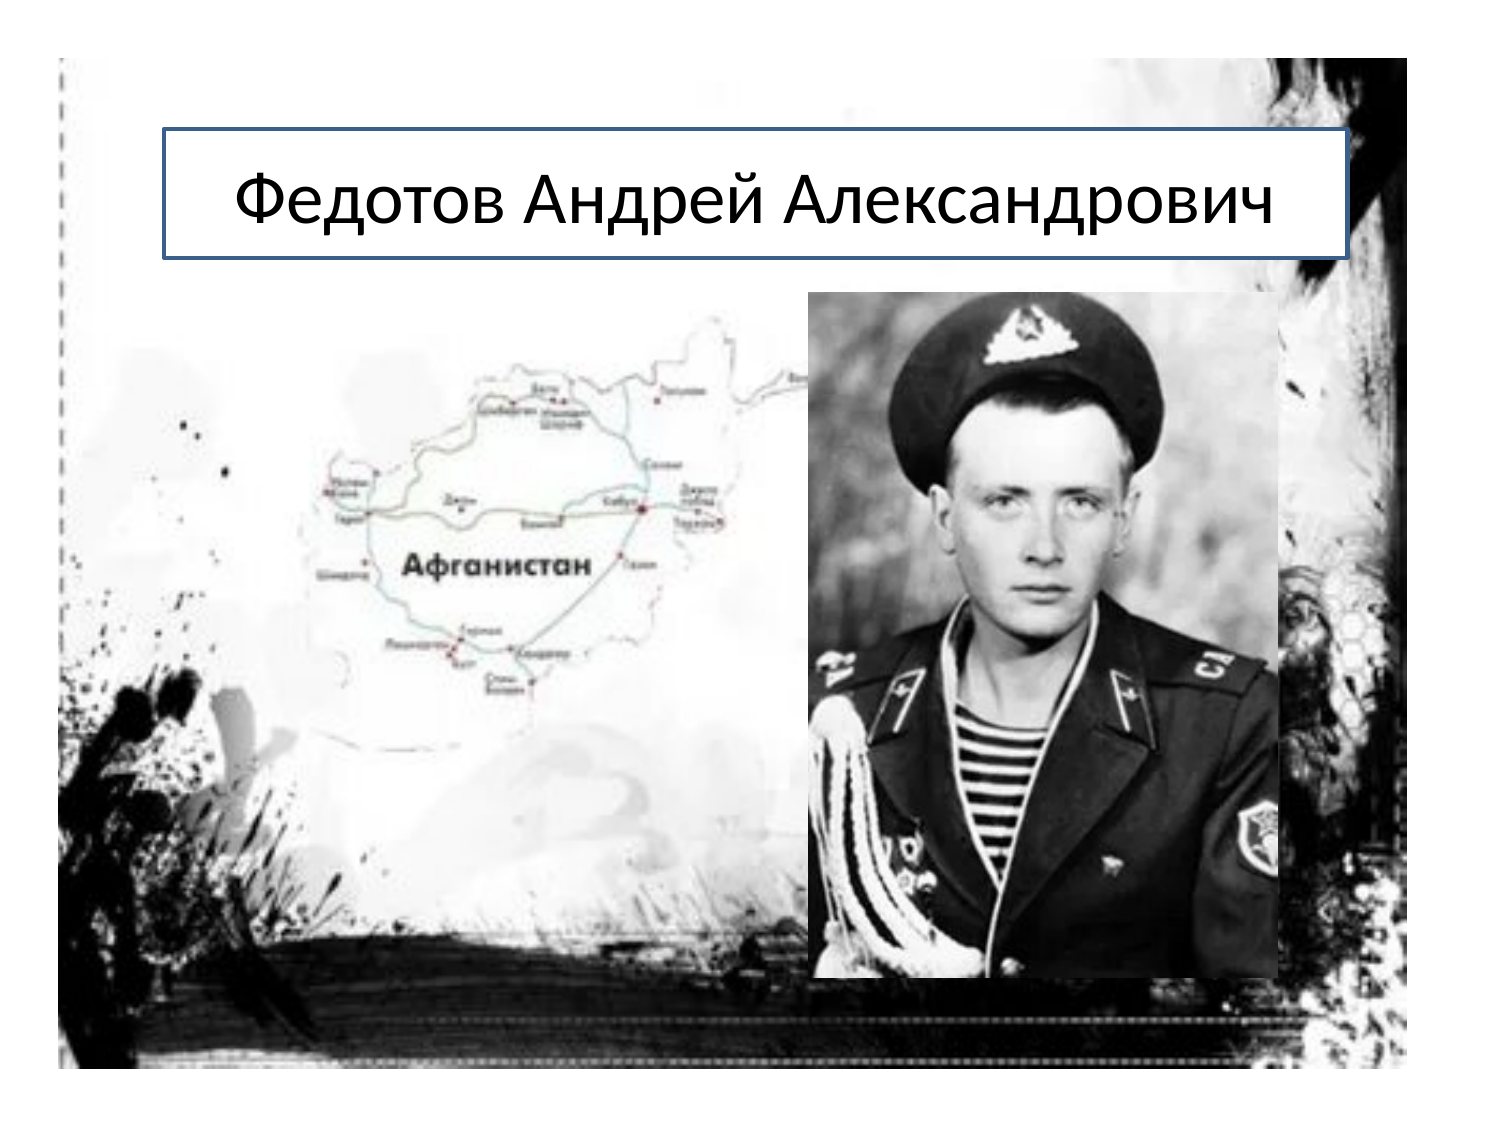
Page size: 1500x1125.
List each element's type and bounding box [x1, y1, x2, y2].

picture [58, 58, 1407, 1069]
